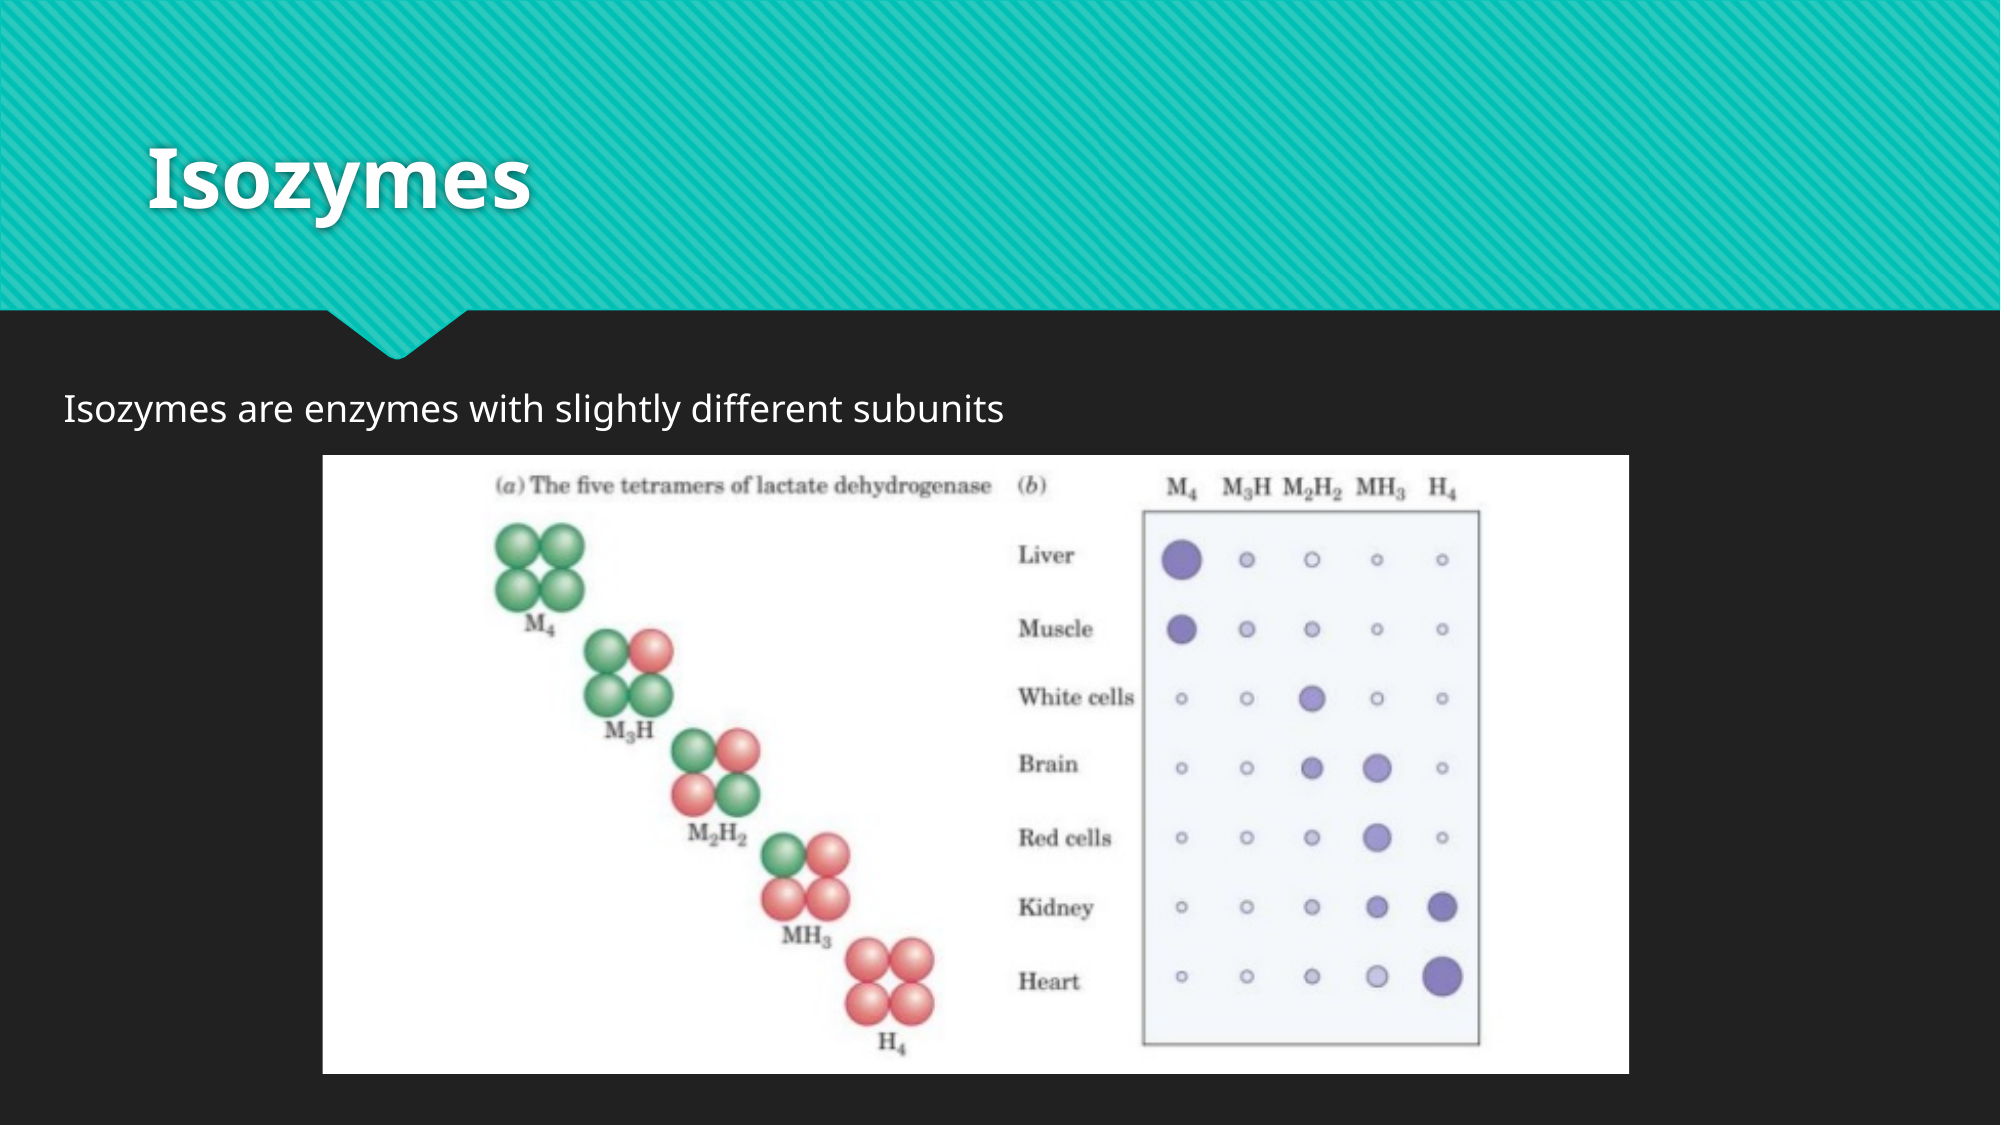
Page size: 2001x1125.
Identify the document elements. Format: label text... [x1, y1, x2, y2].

text_box Isozymes are enzymes with slightly different subunits [48, 377, 1029, 437]
title Isozymes [132, 73, 1868, 233]
picture [322, 455, 1630, 1075]
